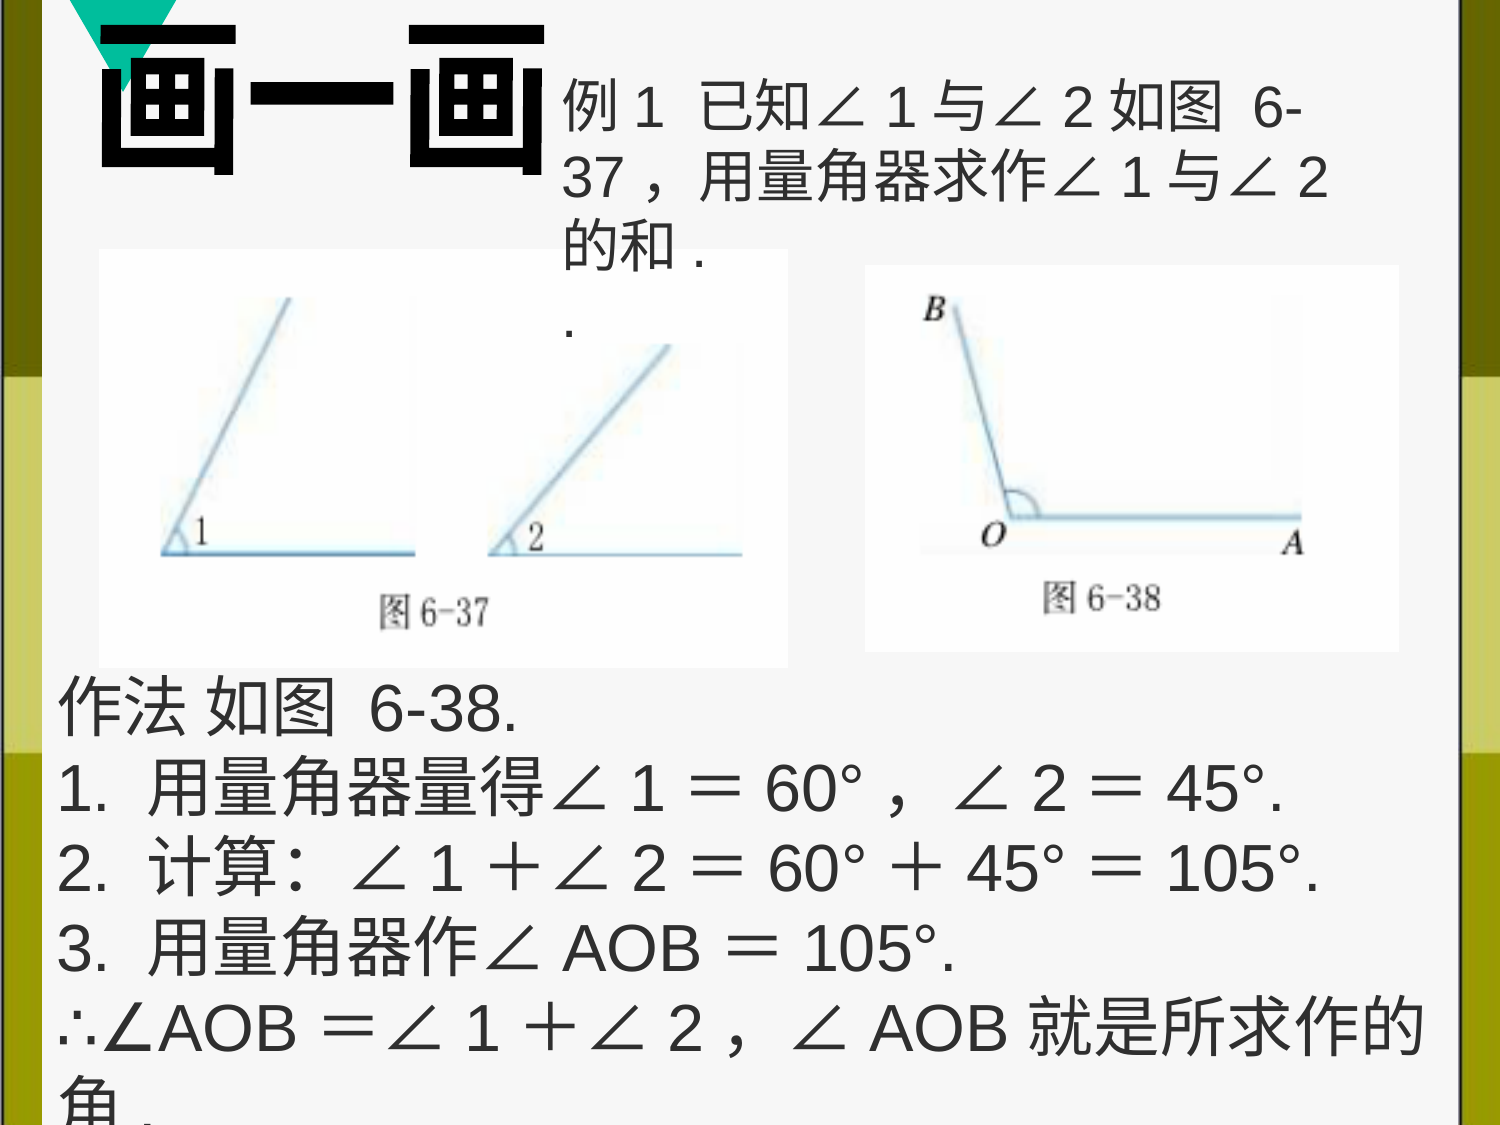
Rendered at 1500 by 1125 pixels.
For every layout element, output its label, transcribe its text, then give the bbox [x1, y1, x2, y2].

picture [865, 265, 1399, 652]
text_box 作法 如图 6-38. 1. 用量角器量得∠1＝60°，∠2＝45°. 2. 计算：∠1＋∠2＝60°＋45°＝105°. 3. 用量角器作∠AOB＝105°. ∴∠AOB＝∠1＋∠2，∠AOB就是所求作的角. [42, 657, 1458, 1125]
picture [99, 249, 788, 668]
picture [1458, 0, 1500, 1125]
text_box 例1 已知∠1与∠2如图 6-37，用量角器求作∠1与∠2的和. . [546, 61, 1399, 357]
picture [0, 0, 42, 1125]
